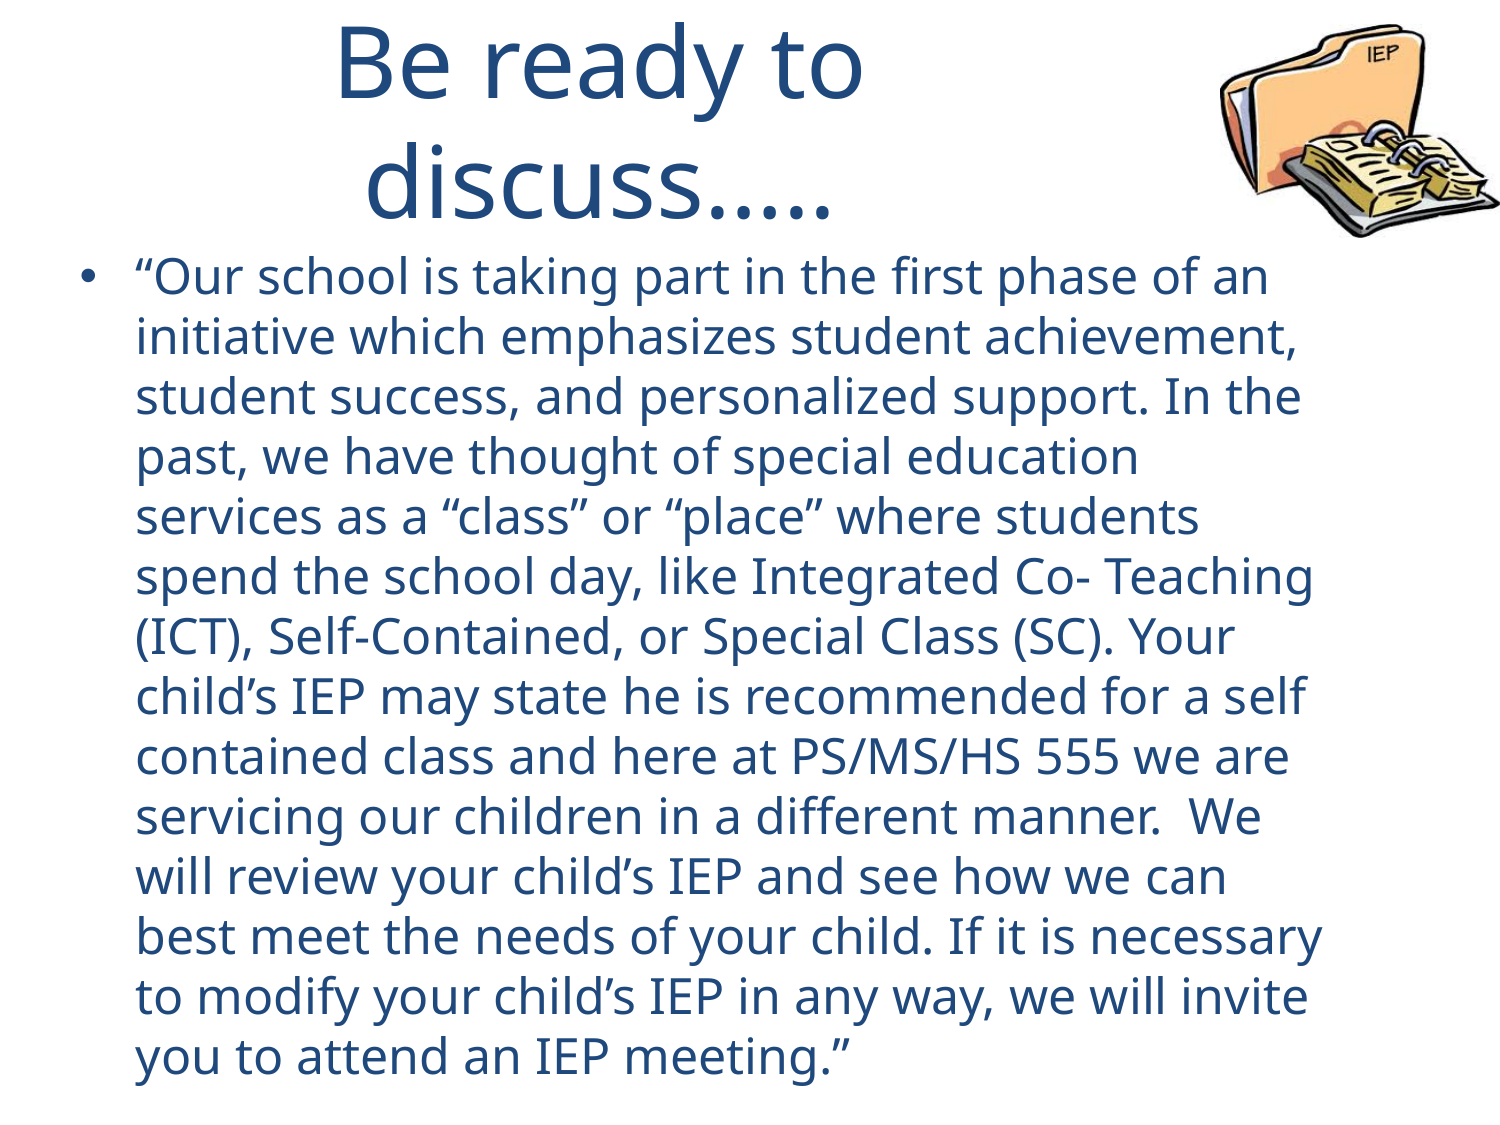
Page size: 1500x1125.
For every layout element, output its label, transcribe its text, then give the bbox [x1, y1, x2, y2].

list “Our school is taking part in the first phase of an initiative which emphasizes student achievement, student success, and personalized support. In the past, we have thought of special education services as a “class” or “place” where students spend the school day, like Integrated Co- Teaching (ICT), Self-Contained, or Special Class (SC). Your child’s IEP may state he is recommended for a self contained class and here at PS/MS/HS 555 we are servicing our children in a different manner. We will review your child’s IEP and see how we can best meet the needs of your child. If it is necessary to modify your child’s IEP in any way, we will invite you to attend an IEP meeting.” [64, 237, 1340, 965]
title Be ready to discuss….. [74, 24, 1126, 213]
picture [1220, 24, 1500, 238]
